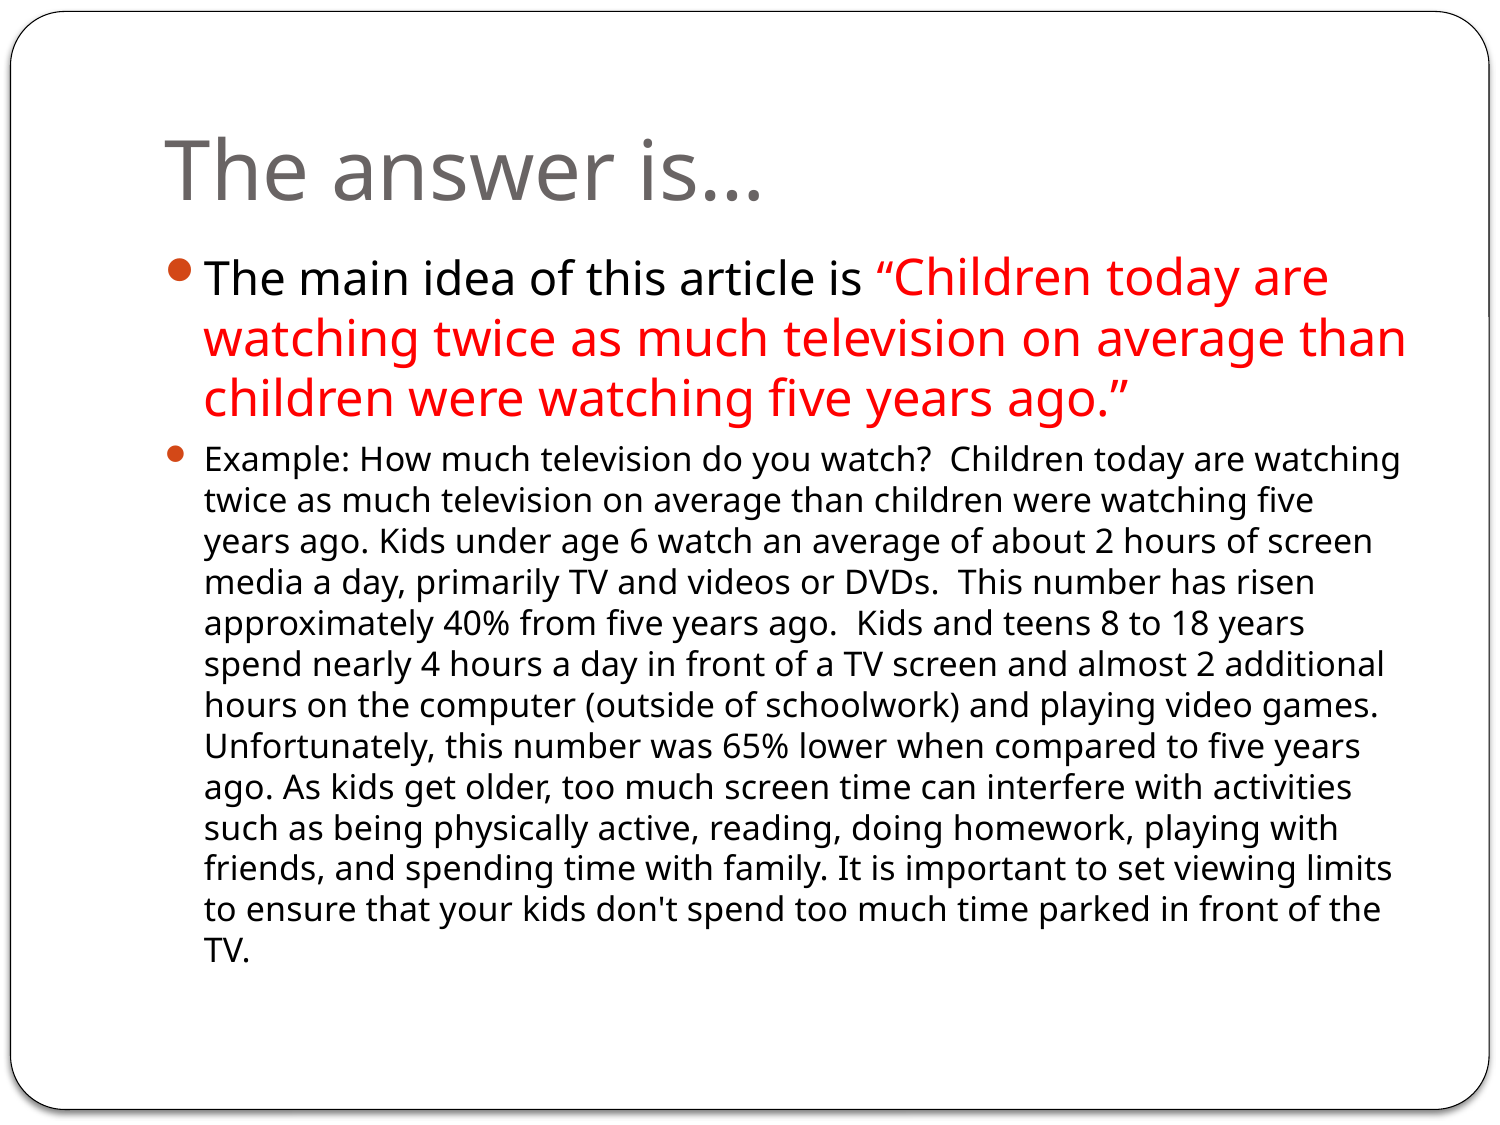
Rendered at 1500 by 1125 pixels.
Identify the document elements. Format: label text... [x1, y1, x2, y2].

list The main idea of this article is “Children today are watching twice as much television on average than children were watching five years ago.” Example: How much television do you watch? Children today are watching twice as much television on average than children were watching five years ago. Kids under age 6 watch an average of about 2 hours of screen media a day, primarily TV and videos or DVDs. This number has risen approximately 40% from five years ago. Kids and teens 8 to 18 years spend nearly 4 hours a day in front of a TV screen and almost 2 additional hours on the computer (outside of schoolwork) and playing video games. Unfortunately, this number was 65% lower when compared to five years ago. As kids get older, too much screen time can interfere with activities such as being physically active, reading, doing homework, playing with friends, and spending time with family. It is important to set viewing limits to ensure that your kids don't spend too much time parked in front of the TV. [150, 237, 1425, 988]
title The answer is… [150, 45, 1425, 233]
